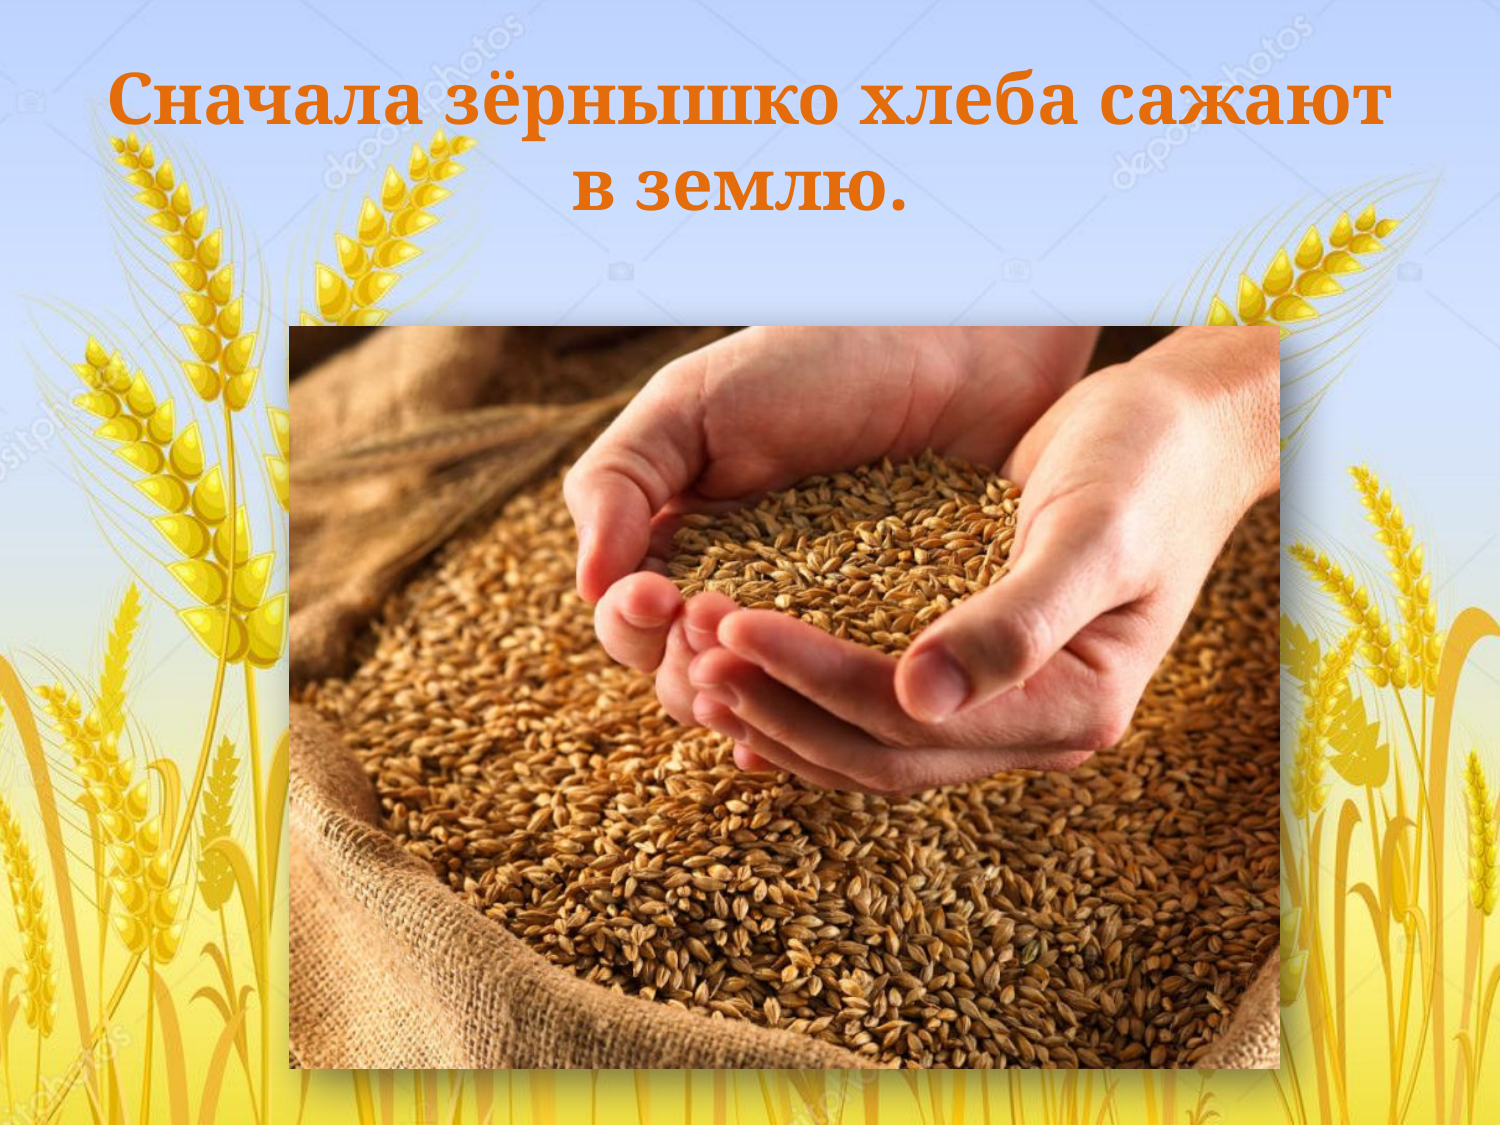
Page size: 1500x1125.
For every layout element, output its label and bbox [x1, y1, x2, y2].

list [289, 325, 1280, 1069]
picture [0, 0, 1500, 1125]
